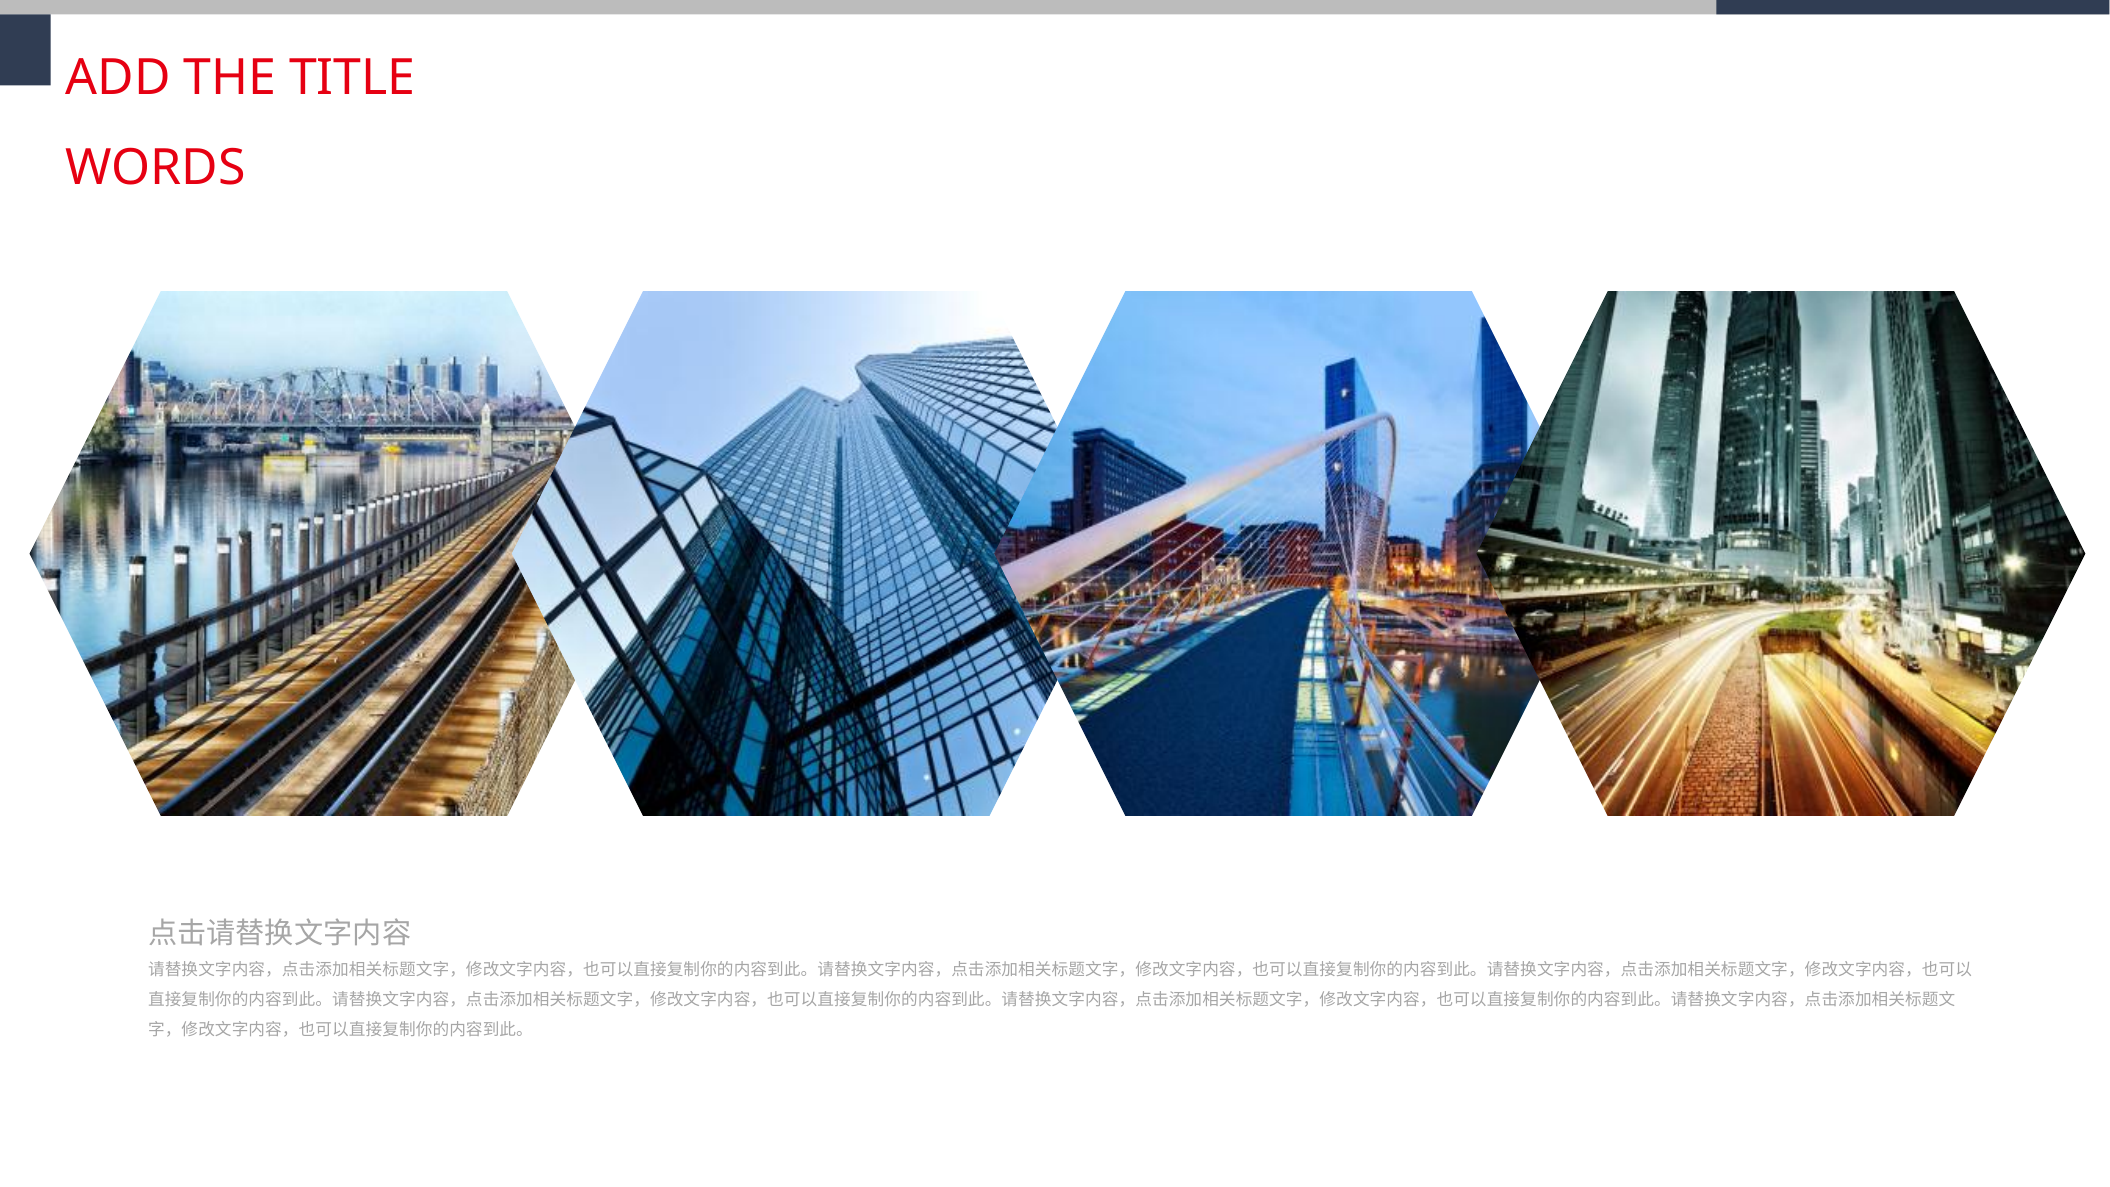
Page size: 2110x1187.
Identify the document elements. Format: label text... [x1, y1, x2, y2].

text_box [993, 290, 1540, 817]
text_box [28, 290, 575, 817]
text_box ADD THE TITLE WORDS [50, 7, 583, 202]
text_box [1475, 290, 2087, 817]
text_box [510, 290, 1057, 817]
text_box 点击请替换文字内容 请替换文字内容，点击添加相关标题文字，修改文字内容，也可以直接复制你的内容到此。请替换文字内容，点击添加相关标题文字，修改文字内容，也可以直接复制你的内容到此。请替换文字内容，点击添加相关标题文字，修改文字内容，也可以直接复制你的内容到此。请替换文字内容，点击添加相关标题文字，修改文字内容，也可以直接复制你的内容到此。请替换文字内容，点击添加相关标题文字，修改文字内容，也可以直接复制你的内容到此。请替换文字内容，点击添加相关标题文字，修改文字内容，也可以直接复制你的内容到此。 [133, 889, 1993, 1047]
